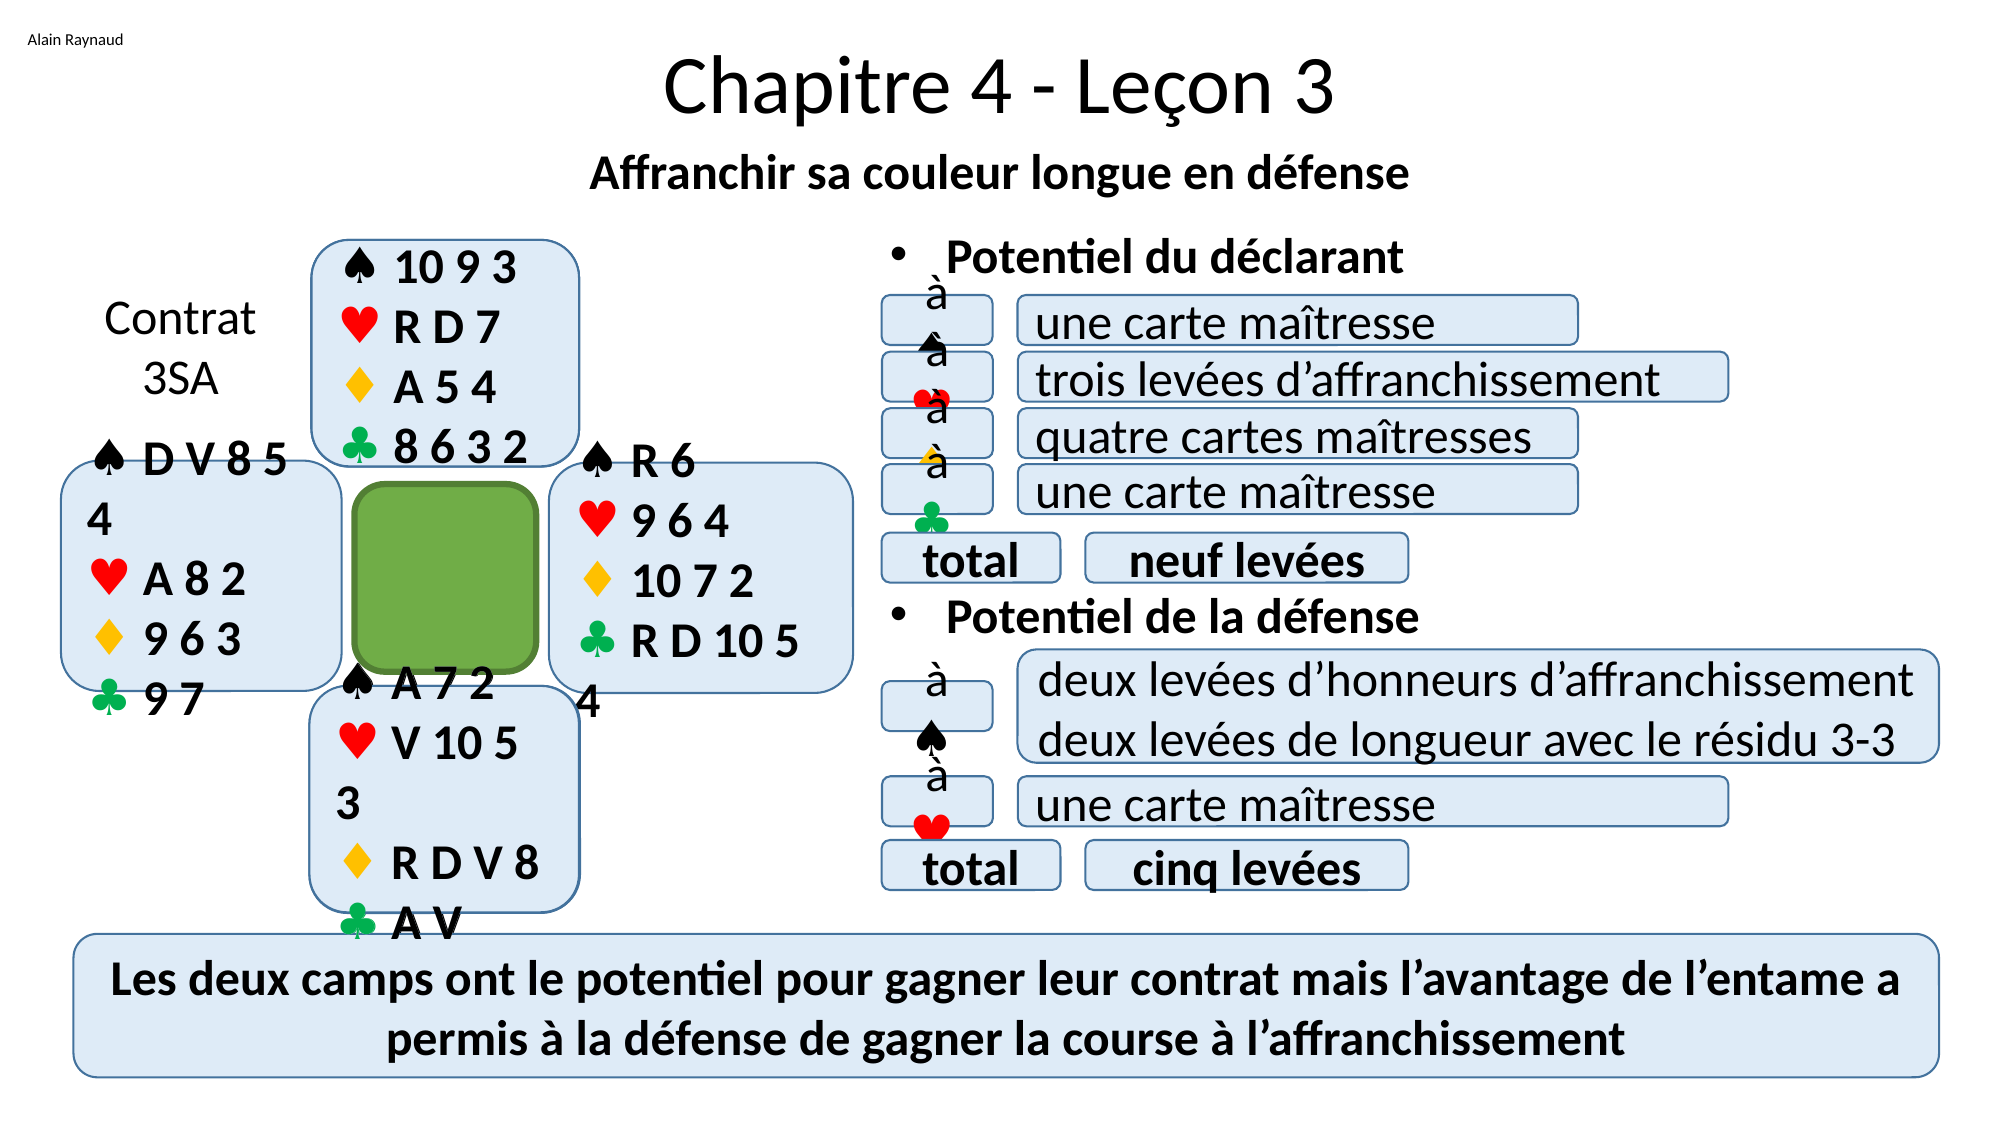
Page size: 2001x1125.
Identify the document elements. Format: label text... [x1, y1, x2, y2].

text_box une carte maîtresse [1016, 463, 1580, 516]
text_box [353, 483, 538, 673]
text_box à ♠ [880, 293, 994, 347]
text_box Les deux camps ont le potentiel pour gagner leur contrat mais l’avantage de l’entame a permis à la défense de gagner la course à l’affranchissement [72, 932, 1941, 1079]
text_box à ♦ [880, 407, 994, 460]
text_box ♠ D V 8 5 4 ♥ A 8 2 ♦ 9 6 3 ♣ 9 7 [59, 459, 343, 693]
text_box Affranchir sa couleur longue en défense [45, 139, 1955, 1088]
text_box à ♥ [880, 350, 994, 403]
text_box trois levées d’affranchissement [1016, 350, 1730, 403]
text_box quatre cartes maîtresses [1016, 407, 1580, 460]
text_box neuf levées [1084, 531, 1410, 584]
text_box total [880, 838, 1062, 892]
text_box une carte maîtresse [1016, 293, 1580, 347]
text_box ♠ A 7 2 ♥ V 10 5 3 ♦ R D V 8 ♣ A V [308, 684, 581, 914]
text_box Potentiel du déclarant Potentiel de la défense [875, 216, 1915, 651]
text_box à ♣ [880, 463, 994, 516]
title Chapitre 4 - Leçon 3 [249, 38, 1750, 140]
text_box à ♥ [880, 775, 994, 828]
text_box Alain Raynaud [12, 21, 147, 57]
text_box cinq levées [1084, 838, 1410, 892]
text_box ♠ R 6 ♥ 9 6 4 ♦ 10 7 2 ♣ R D 10 5 4 [547, 461, 855, 695]
text_box ♠ 10 9 3 ♥ R D 7 ♦ A 5 4 ♣ 8 6 3 2 [310, 238, 581, 468]
text_box total [880, 531, 1062, 584]
text_box une carte maîtresse [1016, 775, 1730, 828]
text_box Contrat 3SA [73, 276, 288, 412]
text_box à ♠ [880, 680, 994, 733]
text_box deux levées d’honneurs d’affranchissement deux levées de longueur avec le résidu 3-3 [1016, 648, 1941, 764]
